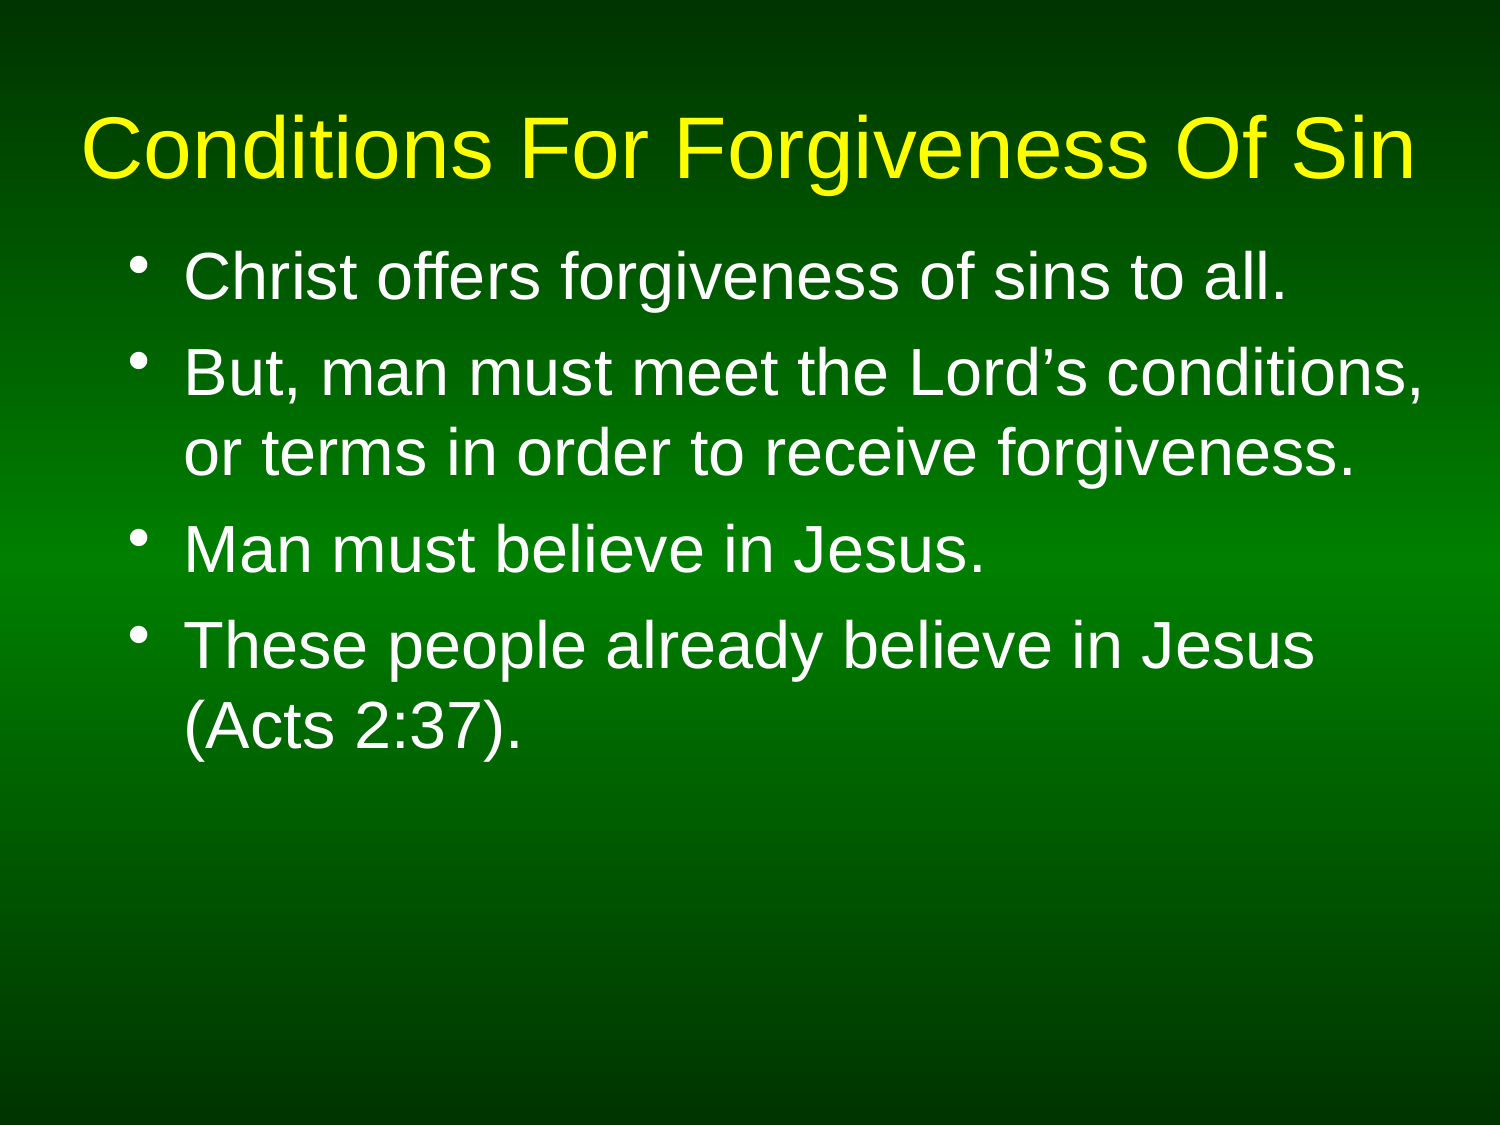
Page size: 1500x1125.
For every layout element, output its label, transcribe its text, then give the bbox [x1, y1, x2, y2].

list Christ offers forgiveness of sins to all. But, man must meet the Lord’s conditions, or terms in order to receive forgiveness. Man must believe in Jesus. These people already believe in Jesus (Acts 2:37). [112, 224, 1463, 1125]
title Conditions For Forgiveness Of Sin [37, 50, 1463, 238]
